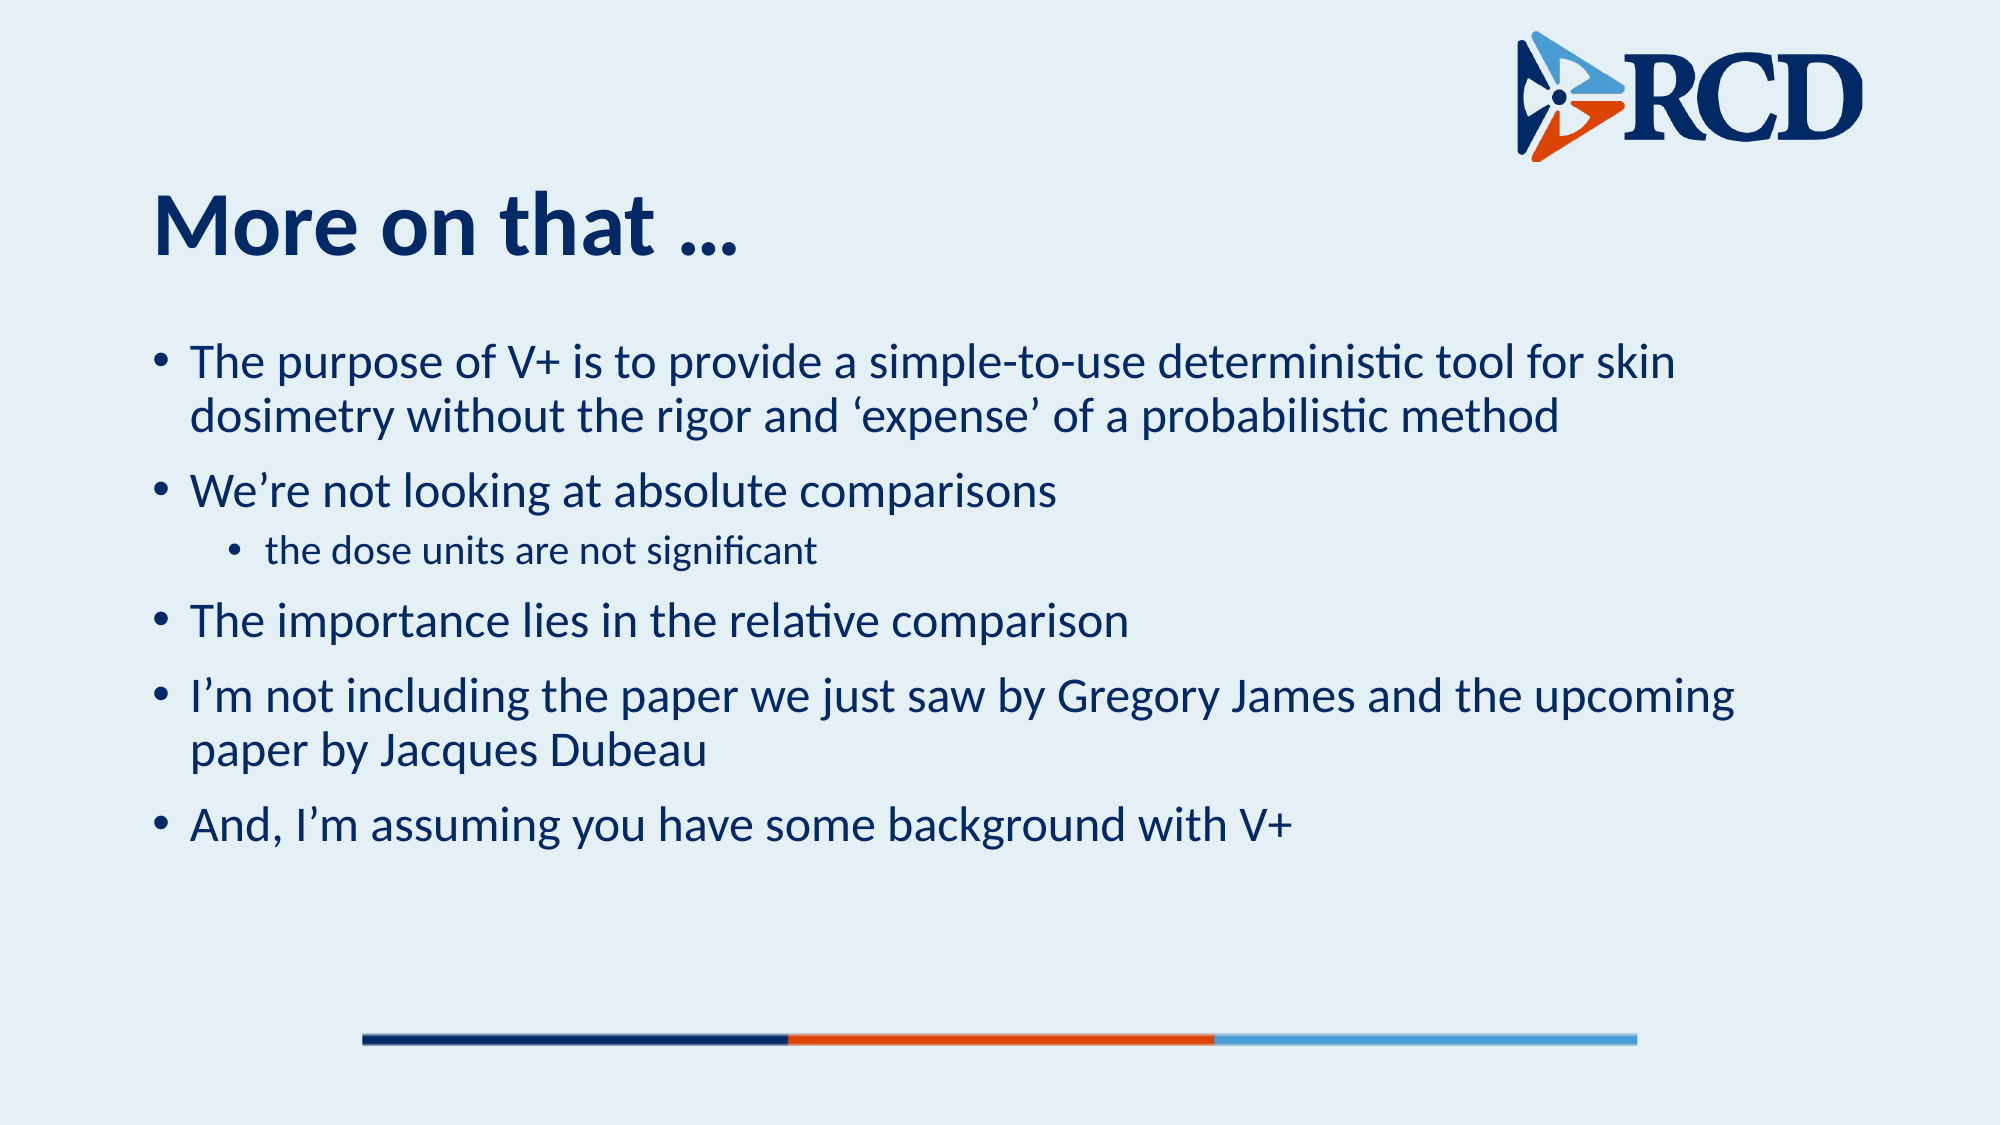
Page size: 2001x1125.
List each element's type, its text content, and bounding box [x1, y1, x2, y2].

list The purpose of V+ is to provide a simple-to-use deterministic tool for skin dosimetry without the rigor and ‘expense’ of a probabilistic method We’re not looking at absolute comparisons the dose units are not significant The importance lies in the relative comparison I’m not including the paper we just saw by Gregory James and the upcoming paper by Jacques Dubeau And, I’m assuming you have some background with V+ [137, 328, 1806, 1014]
title More on that … [137, 143, 1863, 309]
